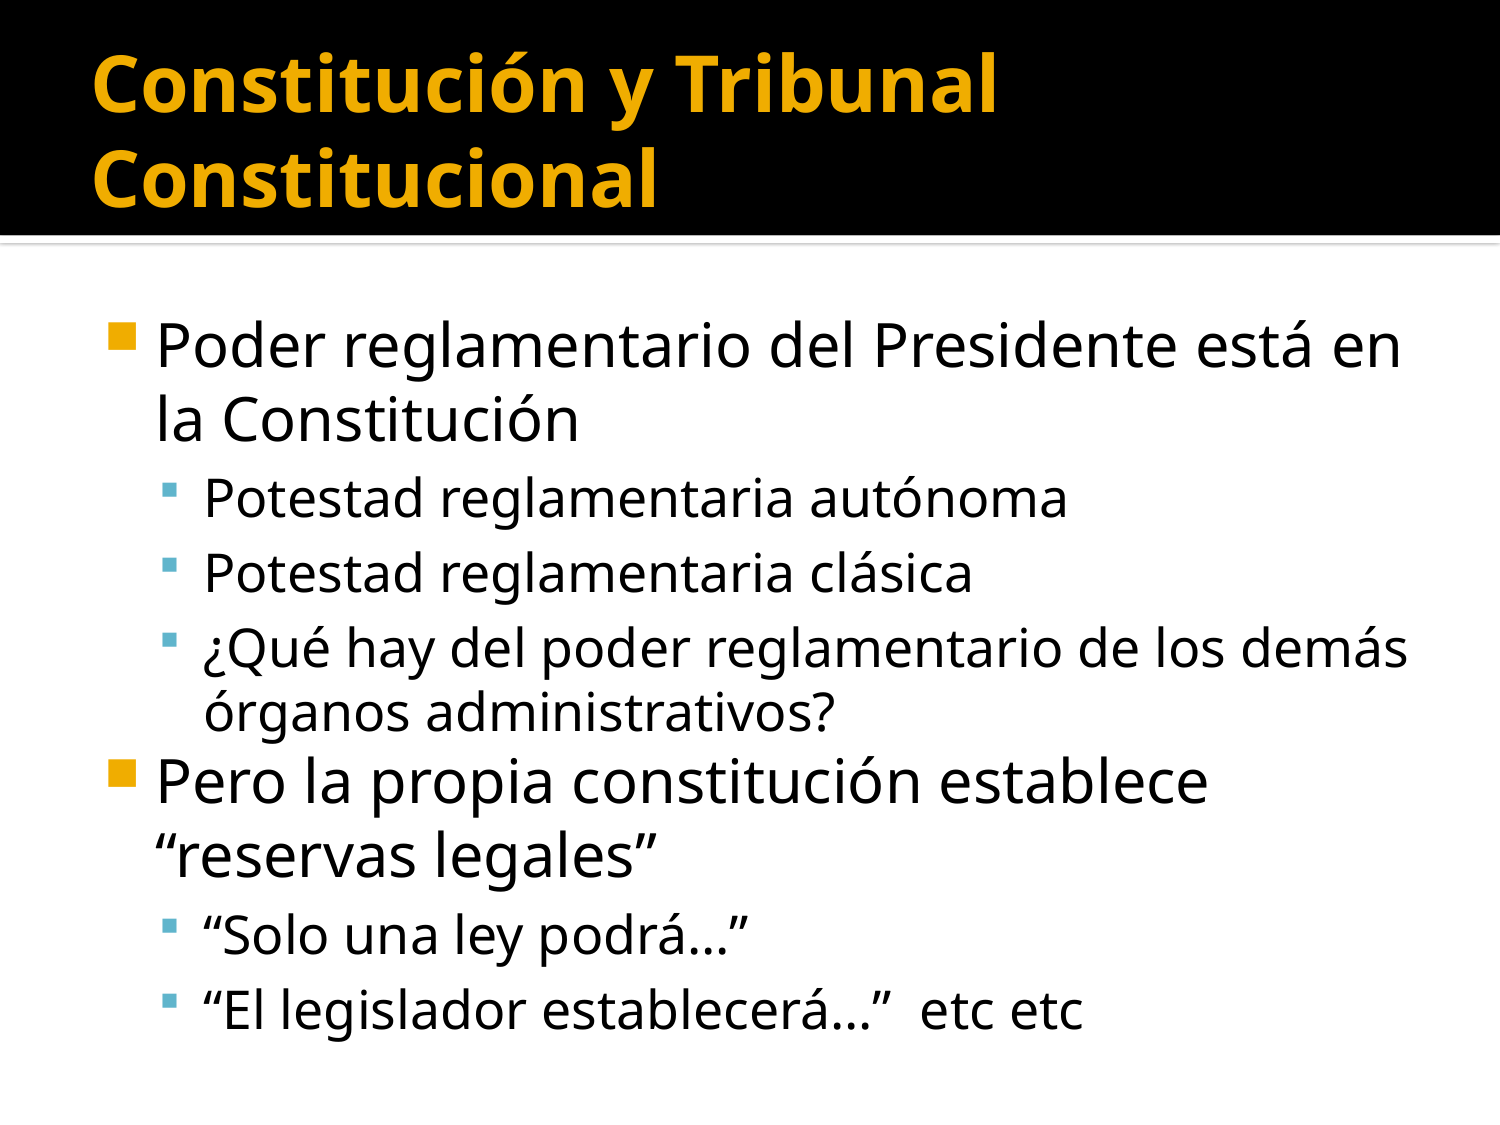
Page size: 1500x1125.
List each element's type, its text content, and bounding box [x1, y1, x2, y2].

list Poder reglamentario del Presidente está en la Constitución Potestad reglamentaria autónoma Potestad reglamentaria clásica ¿Qué hay del poder reglamentario de los demás órganos administrativos? Pero la propia constitución establece “reservas legales” “Solo una ley podrá…” “El legislador establecerá…” etc etc [75, 291, 1425, 1050]
title Constitución y Tribunal Constitucional [75, 25, 1425, 231]
